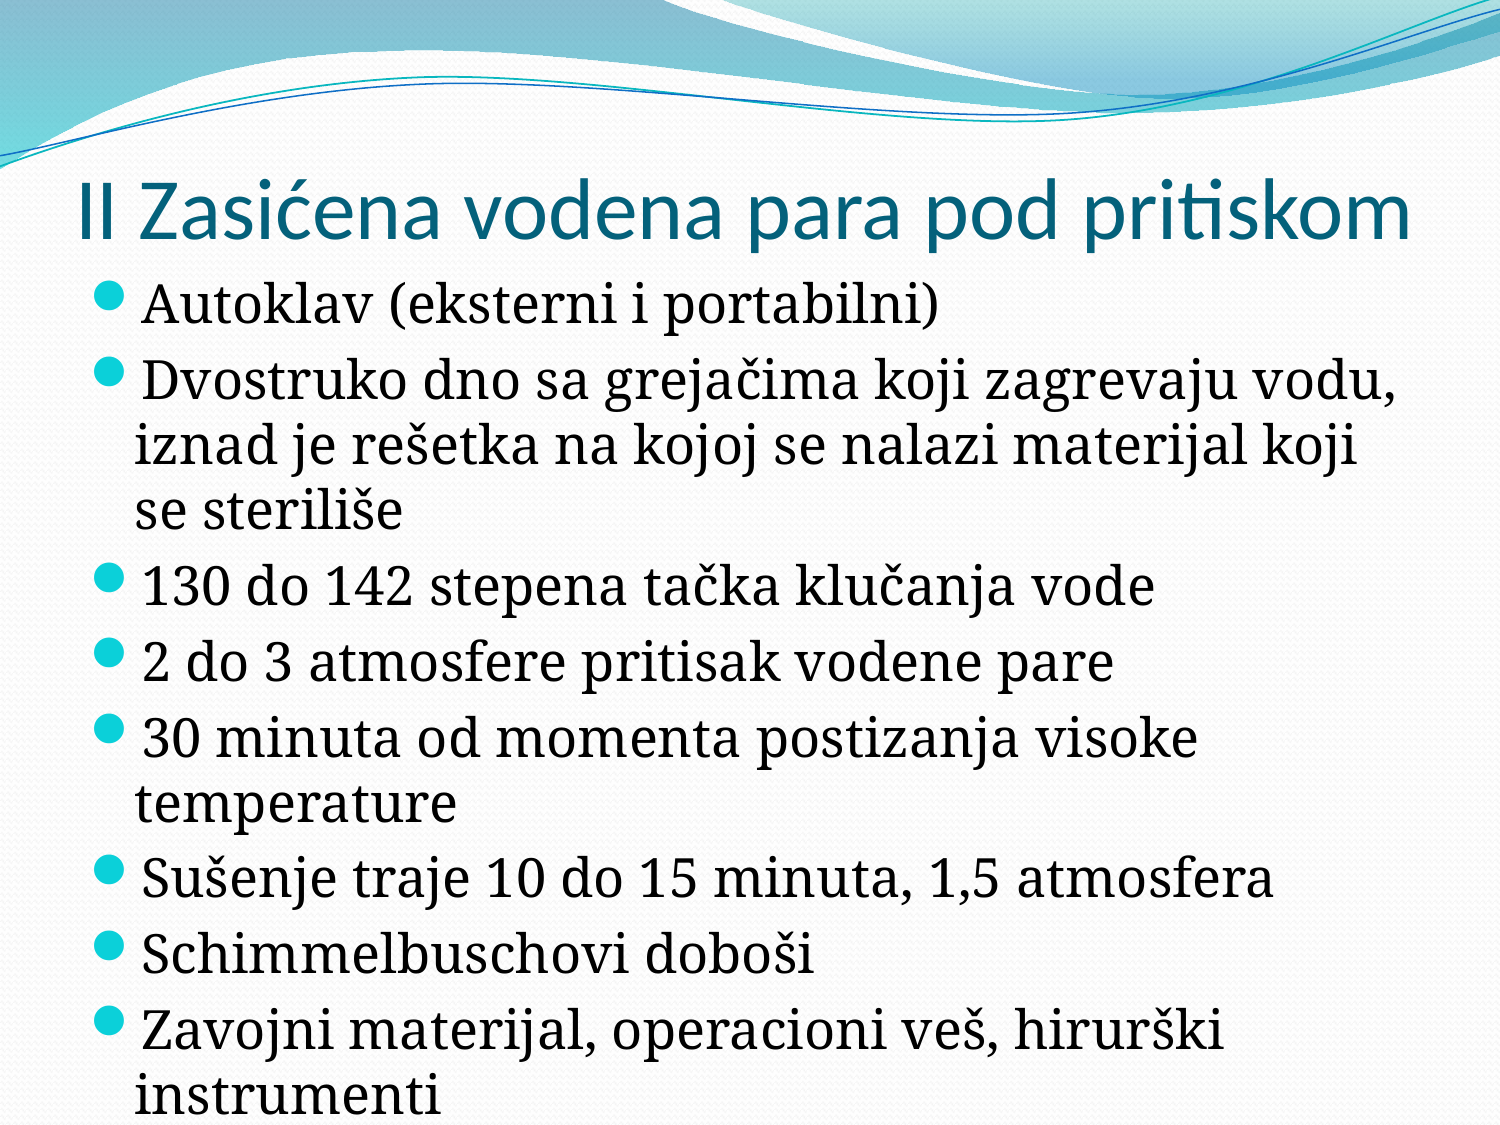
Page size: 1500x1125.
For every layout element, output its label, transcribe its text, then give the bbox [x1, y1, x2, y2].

title II Zasićena vodena para pod pritiskom [75, 115, 1425, 262]
list Autoklav (eksterni i portabilni) Dvostruko dno sa grejačima koji zagrevaju vodu, iznad je rešetka na kojoj se nalazi materijal koji se steriliše 130 do 142 stepena tačka klučanja vode 2 do 3 atmosfere pritisak vodene pare 30 minuta od momenta postizanja visoke temperature Sušenje traje 10 do 15 minuta, 1,5 atmosfera Schimmelbuschovi doboši Zavojni materijal, operacioni veš, hirurški instrumenti Kontrola sterilizacije [75, 262, 1425, 1038]
